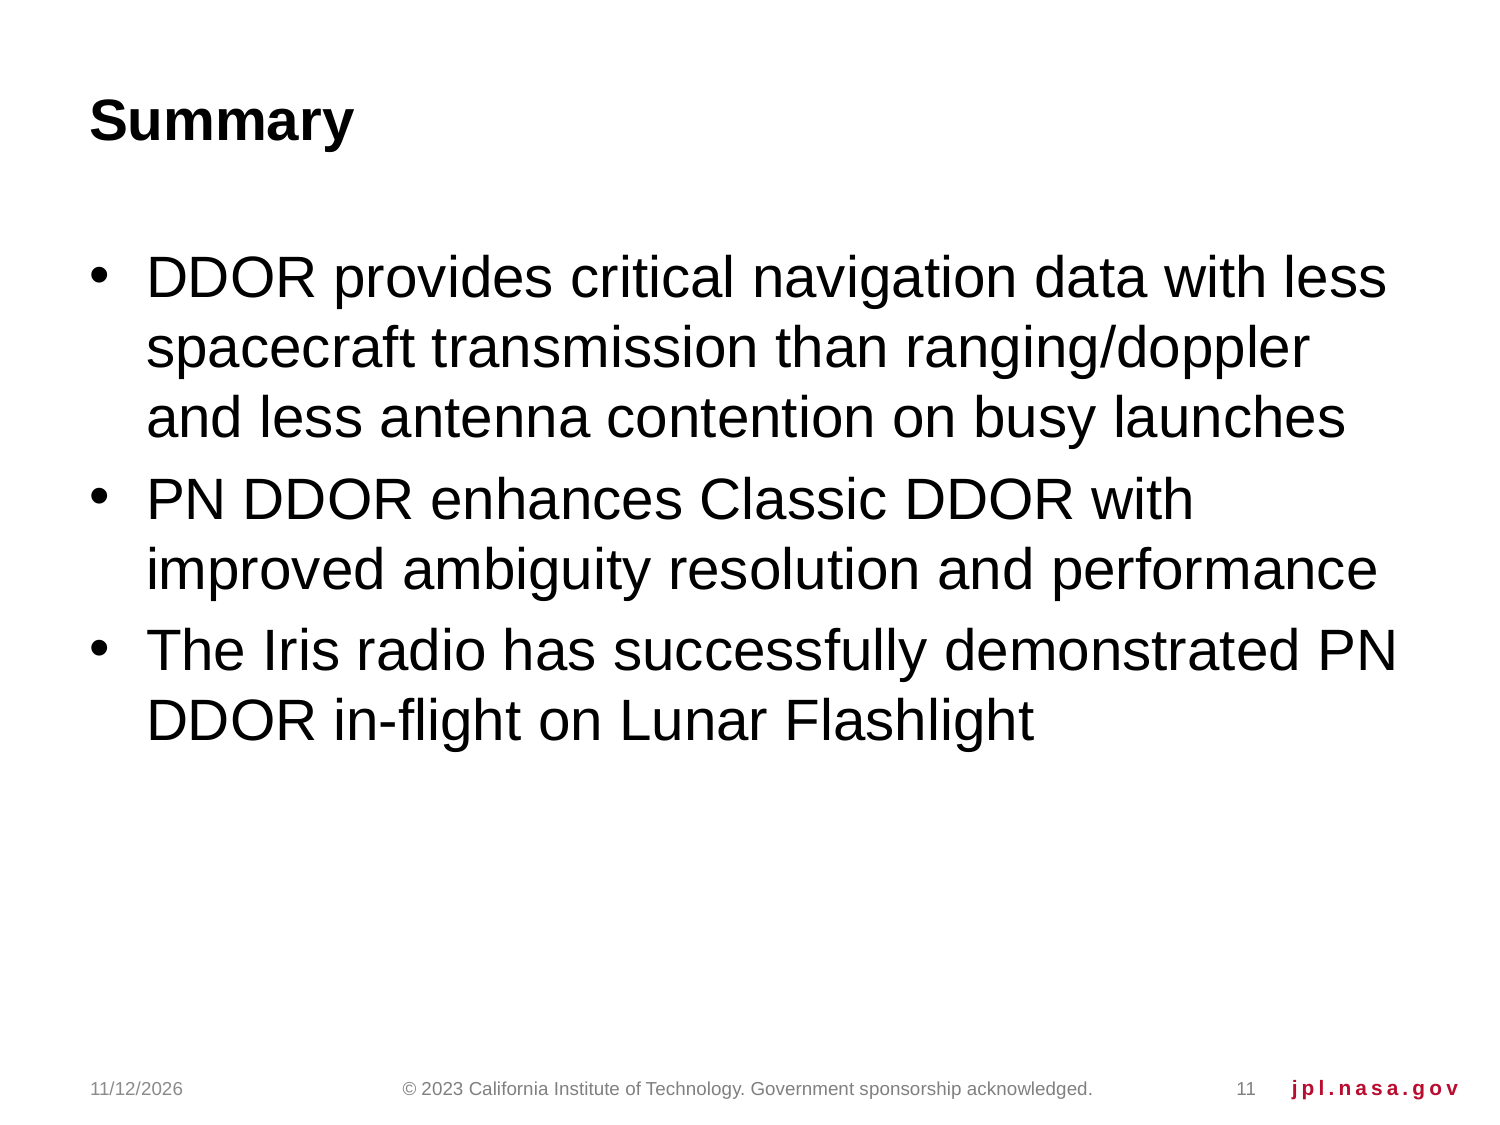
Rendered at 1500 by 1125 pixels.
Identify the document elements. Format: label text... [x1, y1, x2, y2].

slide_number 11 [1172, 1057, 1271, 1118]
footer © 2023 California Institute of Technology. Government sponsorship acknowledged. [349, 1057, 1151, 1118]
title Summary [74, 74, 1425, 146]
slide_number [75, 1057, 330, 1118]
list DDOR provides critical navigation data with less spacecraft transmission than ranging/doppler and less antenna contention on busy launches PN DDOR enhances Classic DDOR with improved ambiguity resolution and performance The Iris radio has successfully demonstrated PN DDOR in-flight on Lunar Flashlight [75, 231, 1429, 1033]
